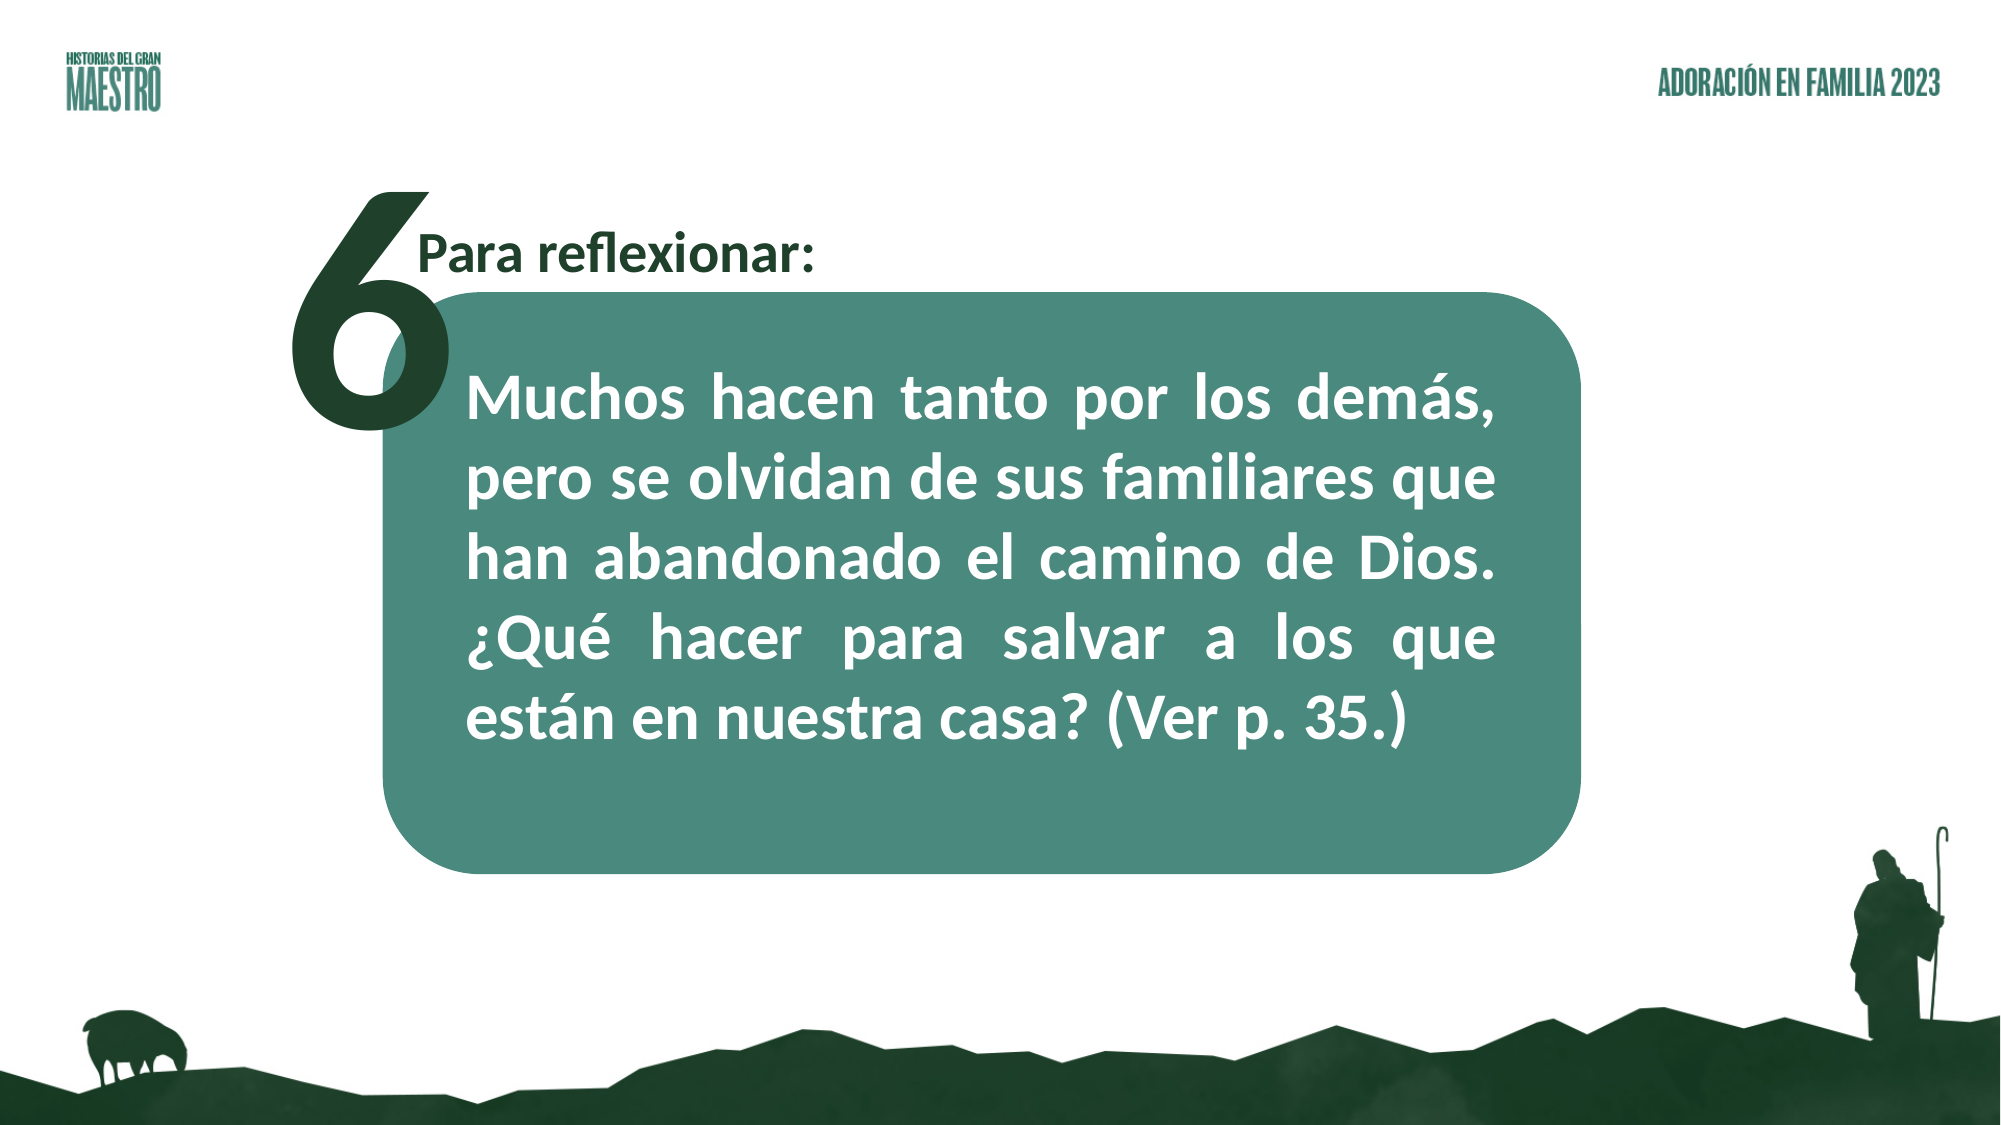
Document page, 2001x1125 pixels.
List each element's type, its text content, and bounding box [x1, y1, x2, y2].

text_box 6 [266, 75, 471, 505]
text_box Para reflexionar: [471, 206, 880, 291]
picture [0, 0, 2001, 1125]
text_box [381, 291, 1583, 876]
text_box Muchos hacen tanto por los demás, pero se olvidan de sus familiares que han abandonado el camino de Dios. ¿Qué hacer para salvar a los que están en nuestra casa? (Ver p. 35.) [450, 345, 1513, 760]
